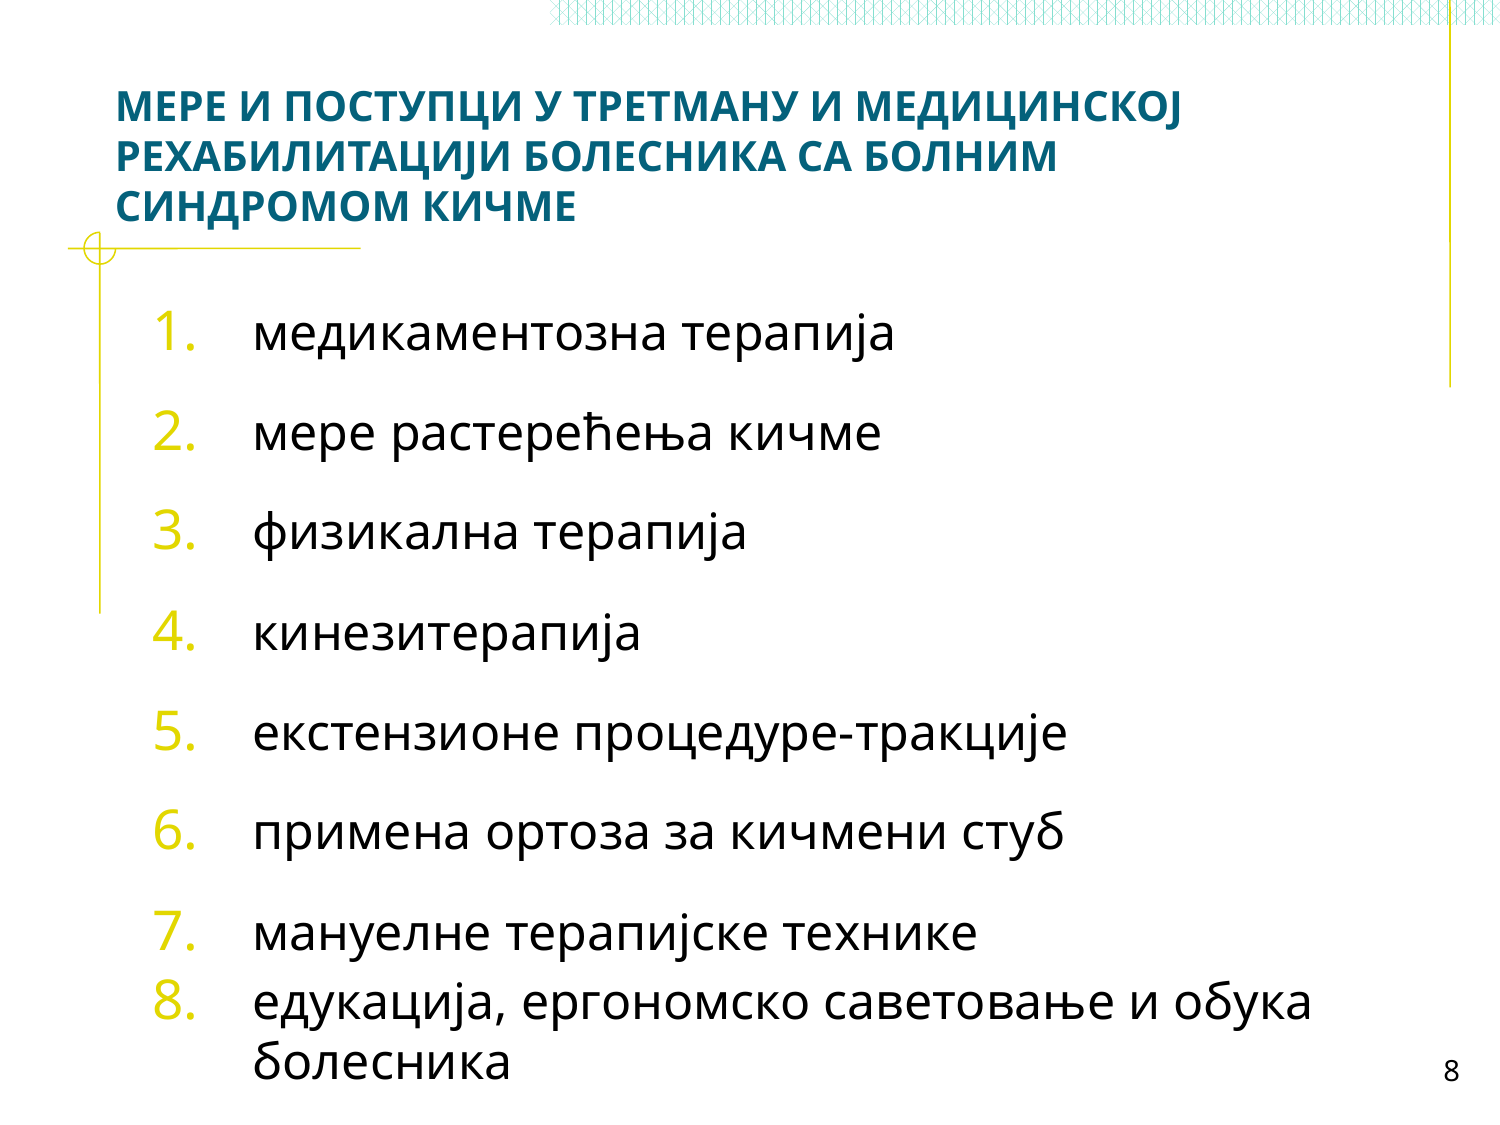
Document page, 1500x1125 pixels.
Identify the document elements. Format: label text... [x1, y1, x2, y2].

title МЕРЕ И ПОСТУПЦИ У ТРЕТМАНУ И МЕДИЦИНСКОЈ РЕХАБИЛИТАЦИЈИ БОЛЕСНИКА СА БОЛНИМ СИНДРОМОМ КИЧМЕ [99, 49, 1376, 238]
list медикаментозна терапија мере растерећења кичме физикална терапија кинезитерапија екстензионе процедуре-тракције примена ортоза за кичмени стуб мануелне терапијске технике едукација, ергономско саветовање и обука болесника [137, 262, 1413, 938]
slide_number 8 [1162, 1025, 1475, 1100]
